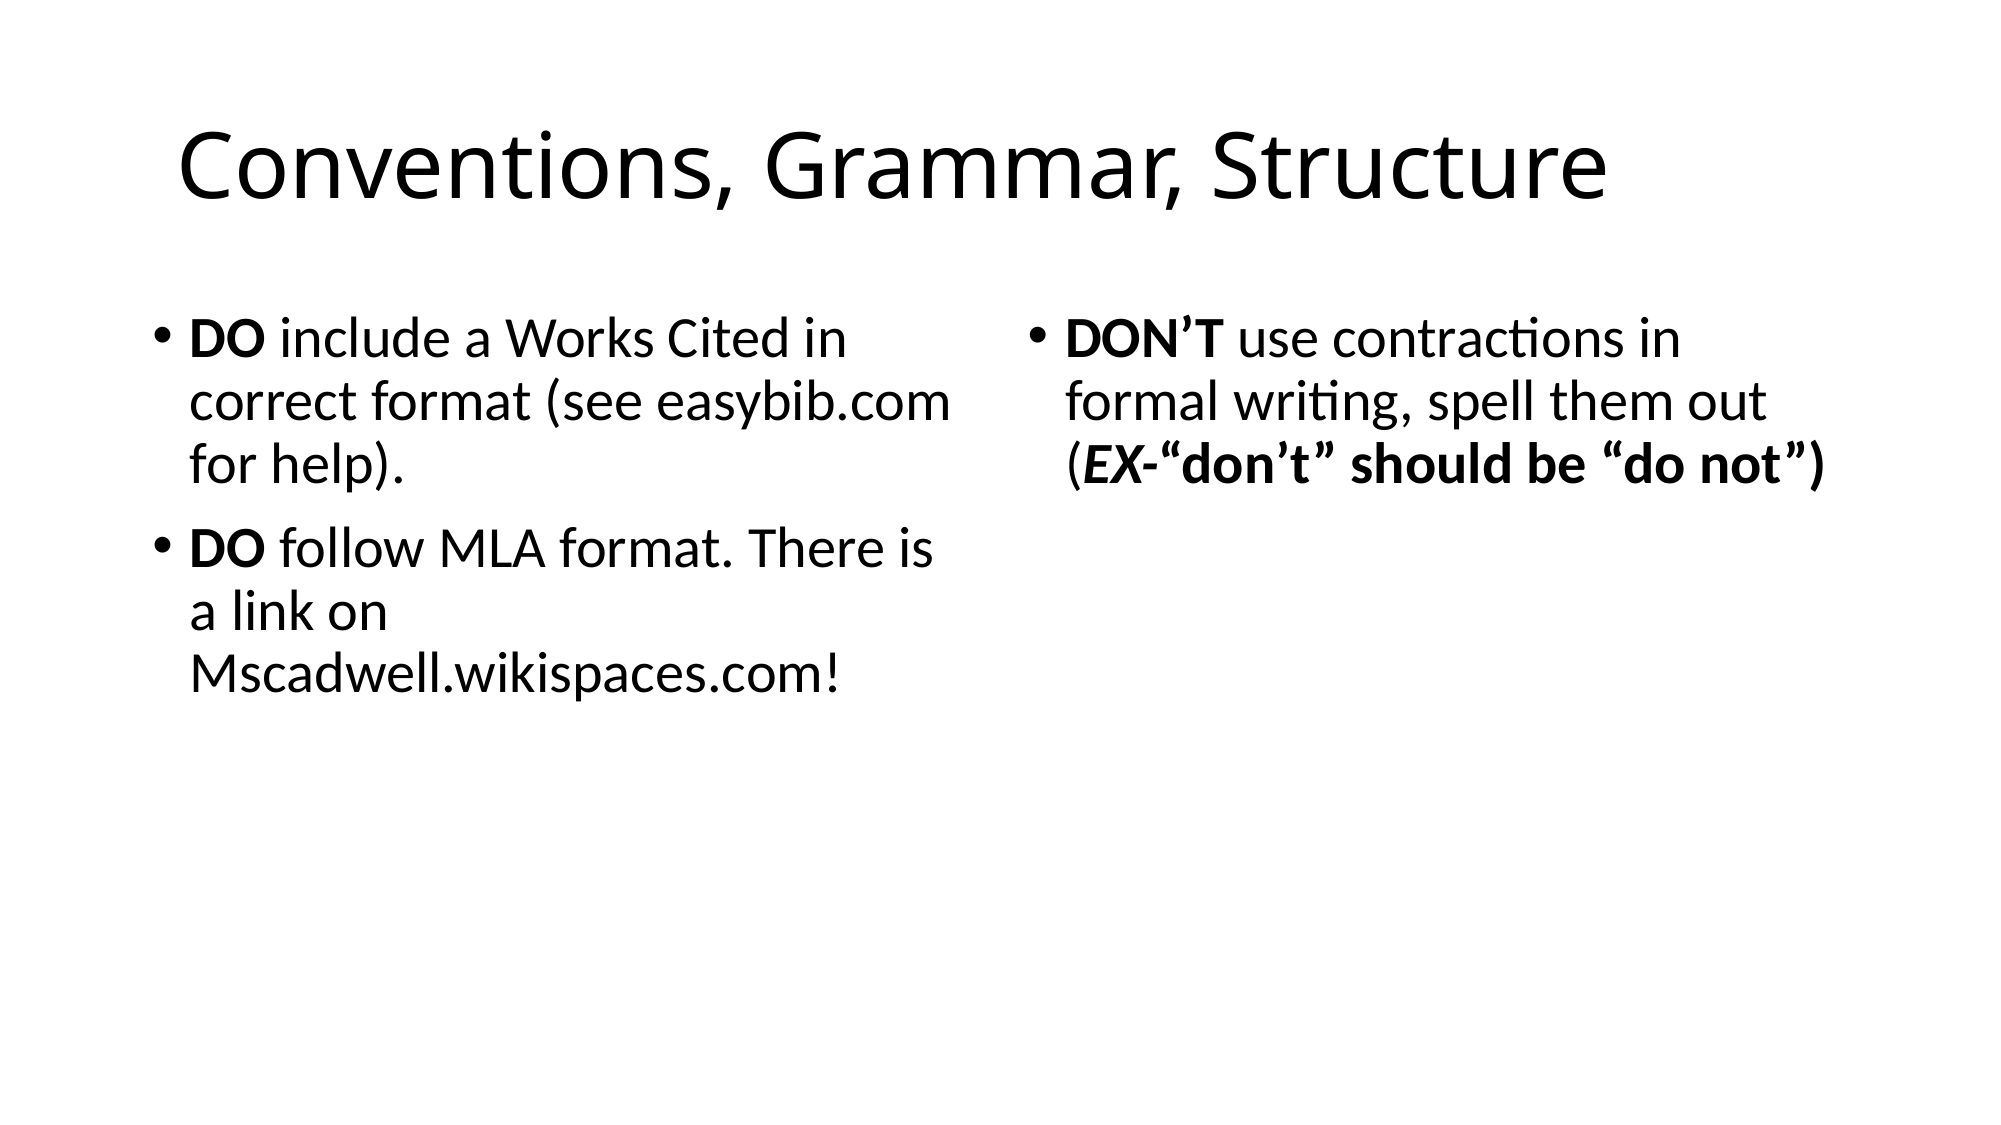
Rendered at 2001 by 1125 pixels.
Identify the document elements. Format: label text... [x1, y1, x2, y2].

list DO include a Works Cited in correct format (see easybib.com for help). DO follow MLA format. There is a link on Mscadwell.wikispaces.com! [137, 299, 988, 1014]
list DON’T use contractions in formal writing, spell them out (EX-“don’t” should be “do not”) [1012, 299, 1863, 1014]
title Conventions, Grammar, Structure [137, 59, 1863, 278]
